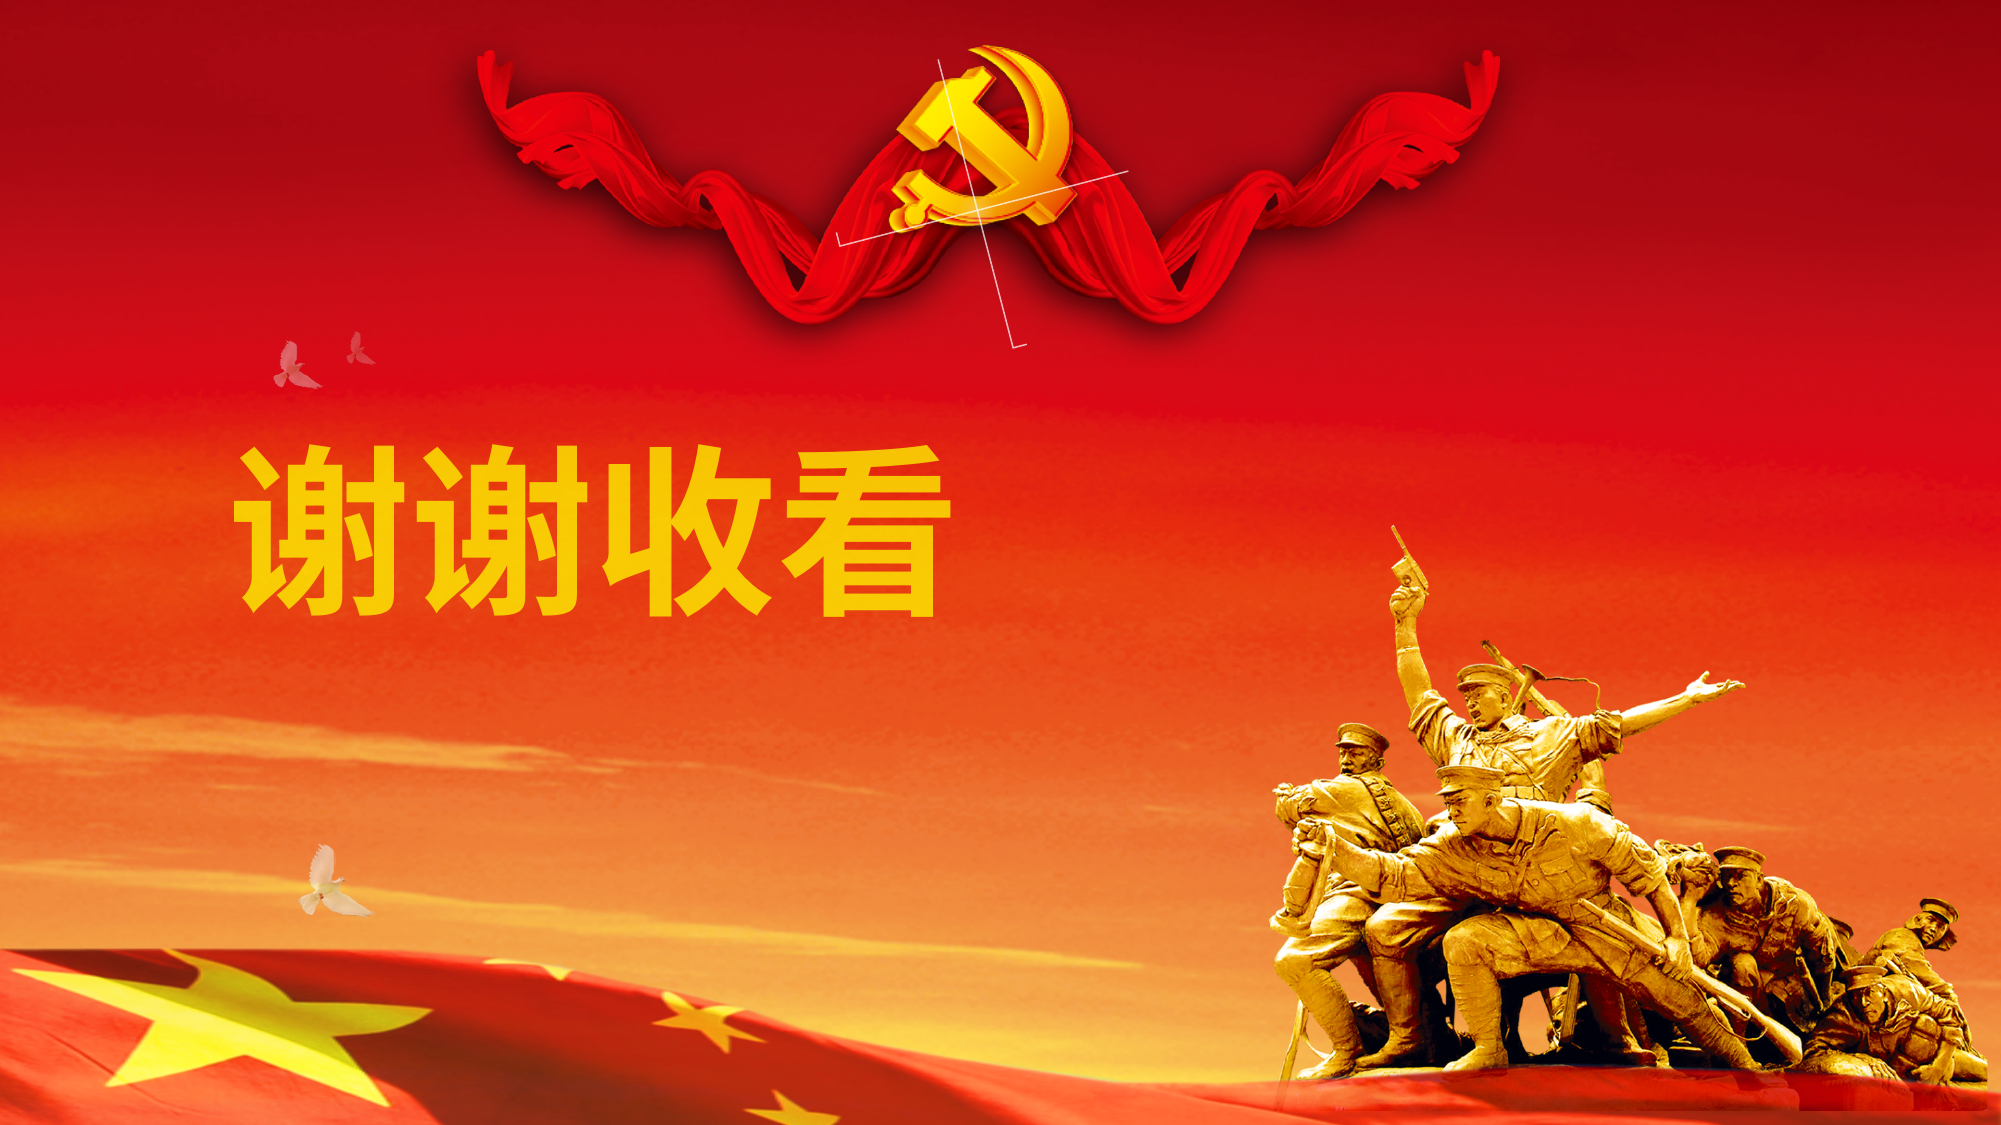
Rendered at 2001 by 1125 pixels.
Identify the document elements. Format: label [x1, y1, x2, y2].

picture [0, 0, 2001, 1125]
text_box [801, 15, 1149, 387]
